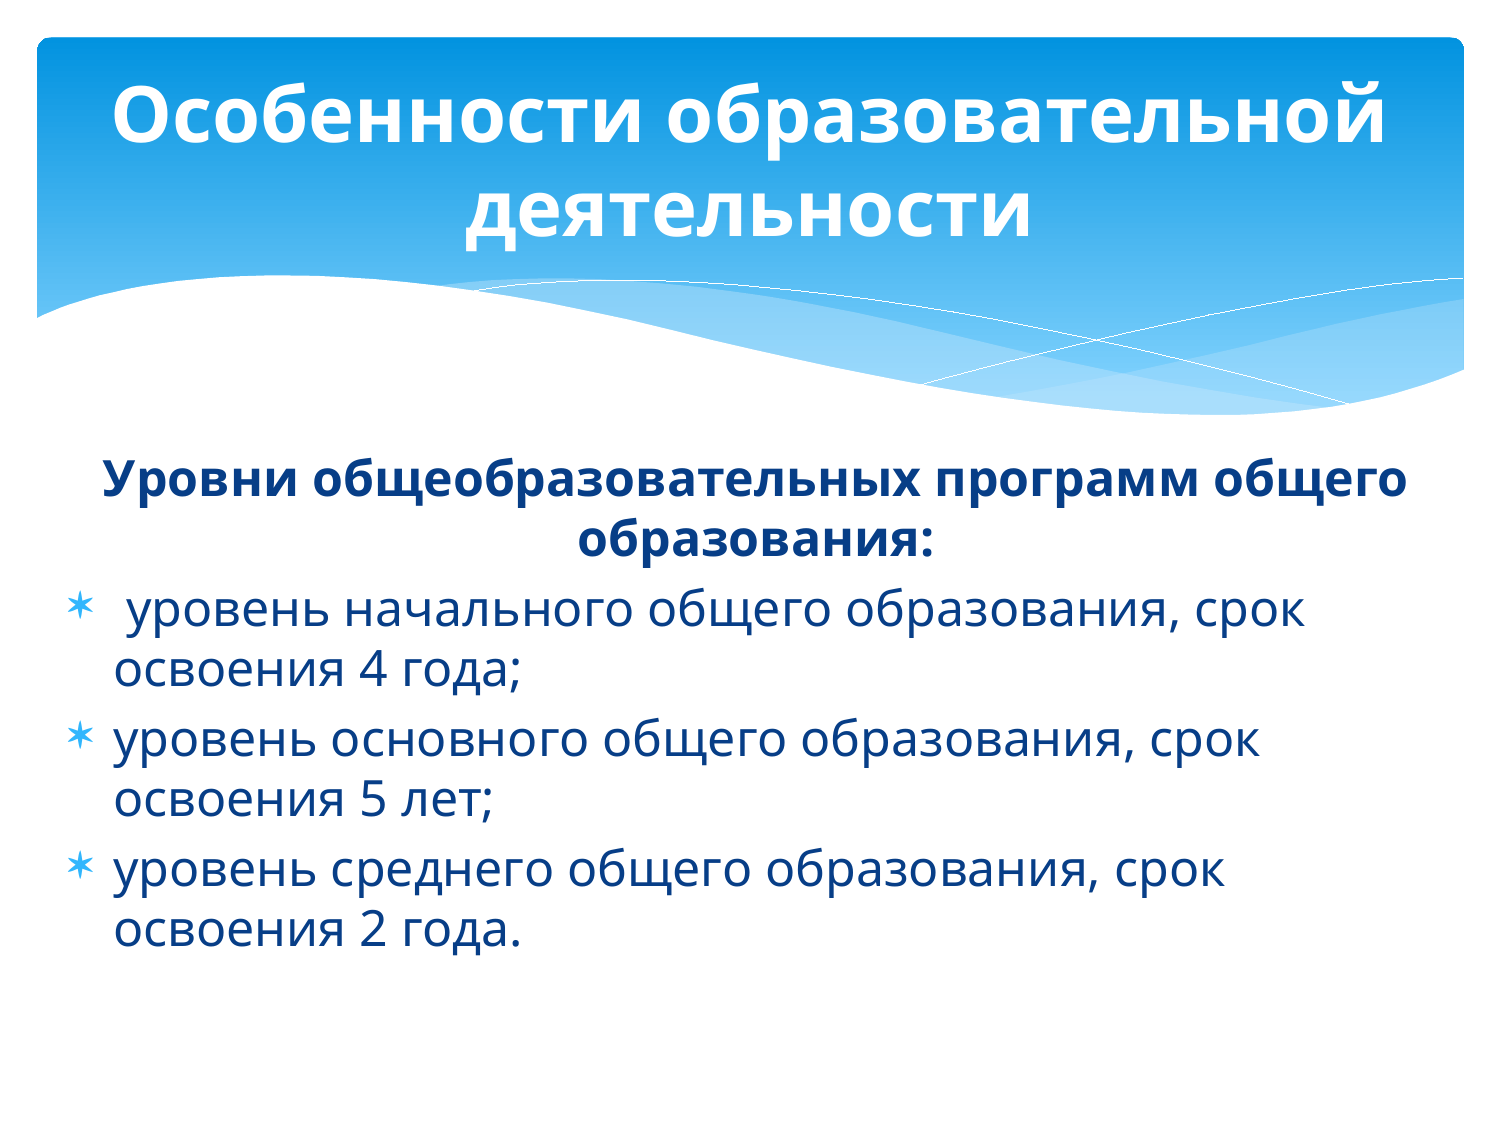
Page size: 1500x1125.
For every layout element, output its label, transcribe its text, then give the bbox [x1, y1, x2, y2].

list Уровни общеобразовательных программ общего образования: уровень начального общего образования, срок освоения 4 года; уровень основного общего образования, срок освоения 5 лет; уровень среднего общего образования, срок освоения 2 года. [52, 438, 1460, 1006]
title Особенности образовательной деятельности [74, 55, 1426, 262]
